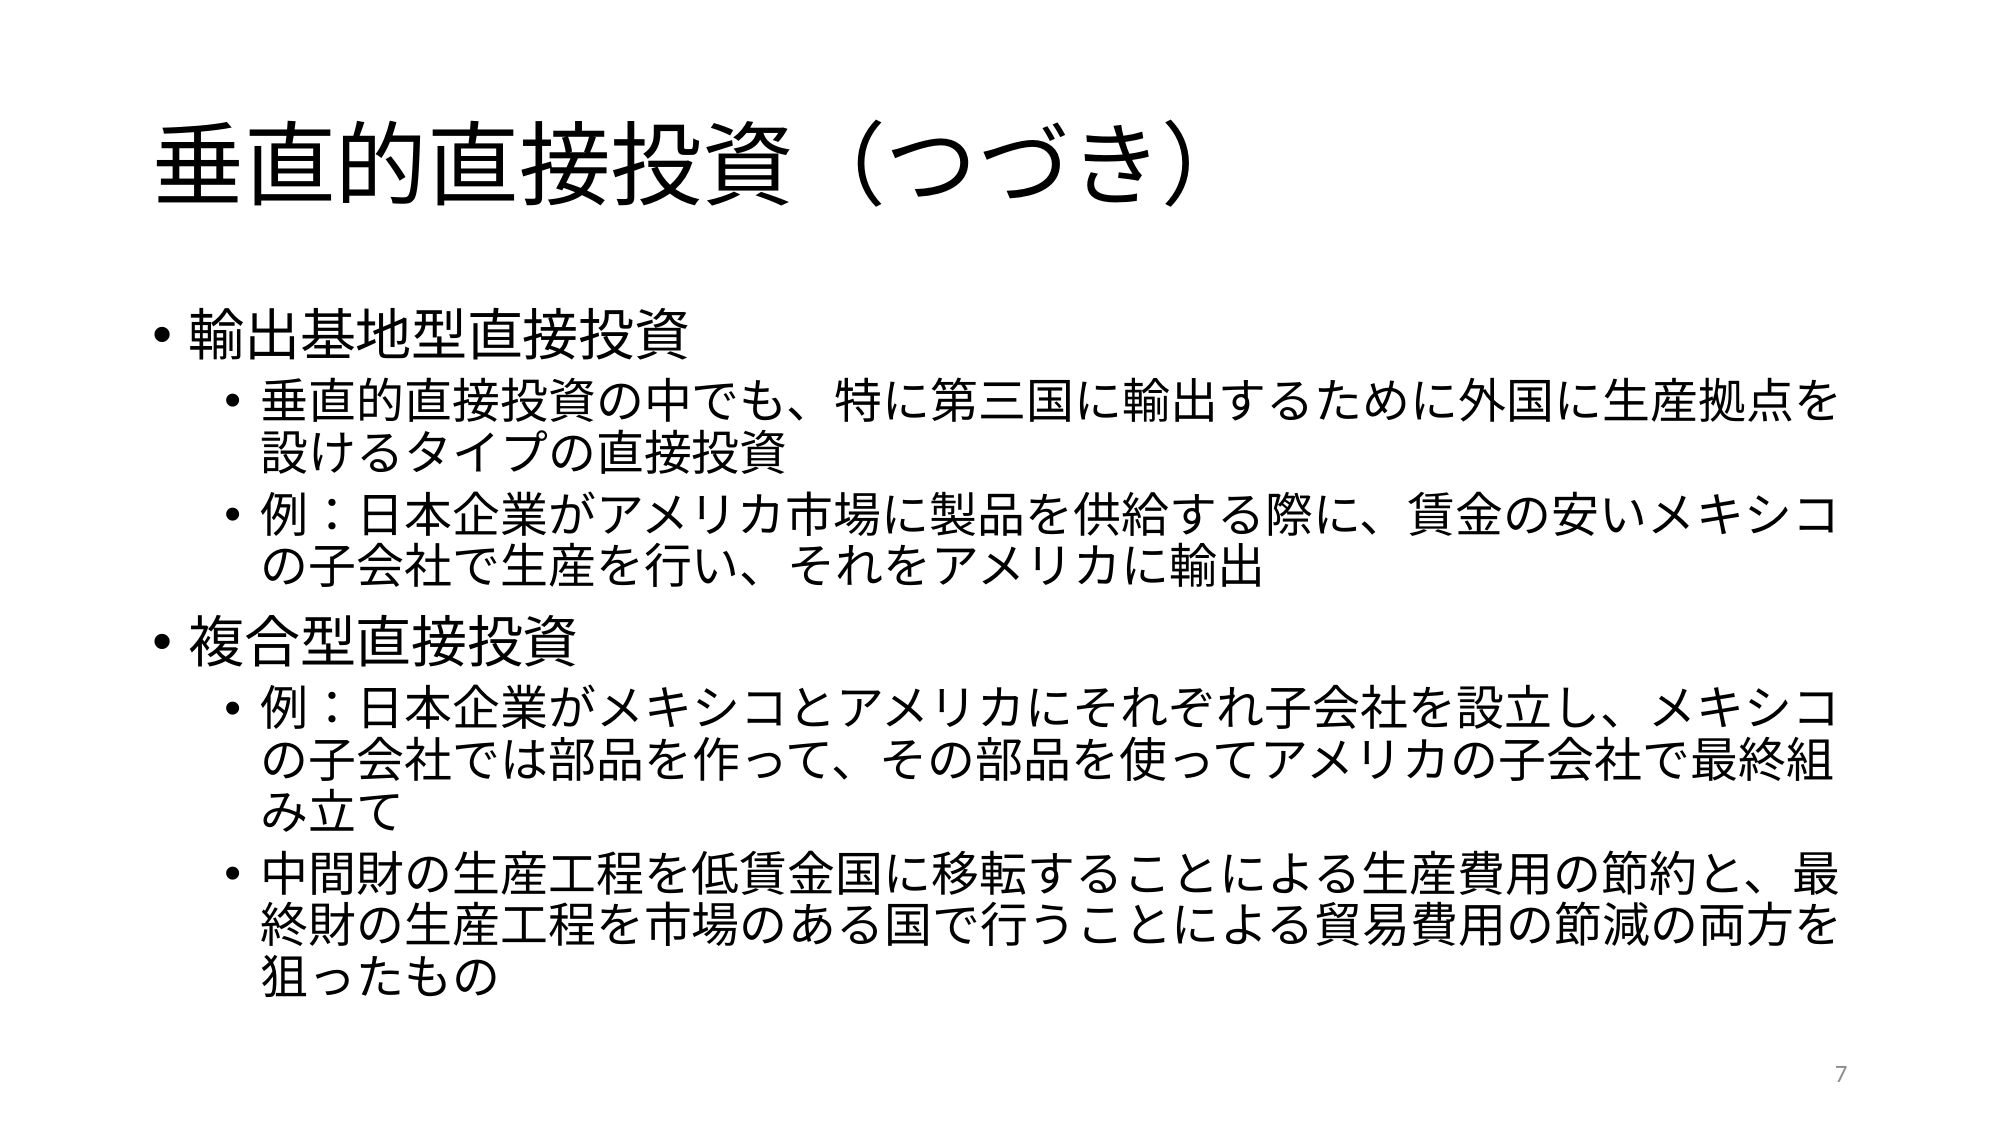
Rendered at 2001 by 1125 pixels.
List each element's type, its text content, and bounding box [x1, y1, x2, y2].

title 垂直的直接投資（つづき） [137, 59, 1863, 278]
list 輸出基地型直接投資 垂直的直接投資の中でも、特に第三国に輸出するために外国に生産拠点を設けるタイプの直接投資 例：日本企業がアメリカ市場に製品を供給する際に、賃金の安いメキシコの子会社で生産を行い、それをアメリカに輸出 複合型直接投資 例：日本企業がメキシコとアメリカにそれぞれ子会社を設立し、メキシコの子会社では部品を作って、その部品を使ってアメリカの子会社で最終組み立て 中間財の生産工程を低賃金国に移転することによる生産費用の節約と、最終財の生産工程を市場のある国で行うことによる貿易費用の節減の両方を狙ったもの [137, 299, 1863, 1014]
slide_number 7 [1412, 1042, 1863, 1103]
